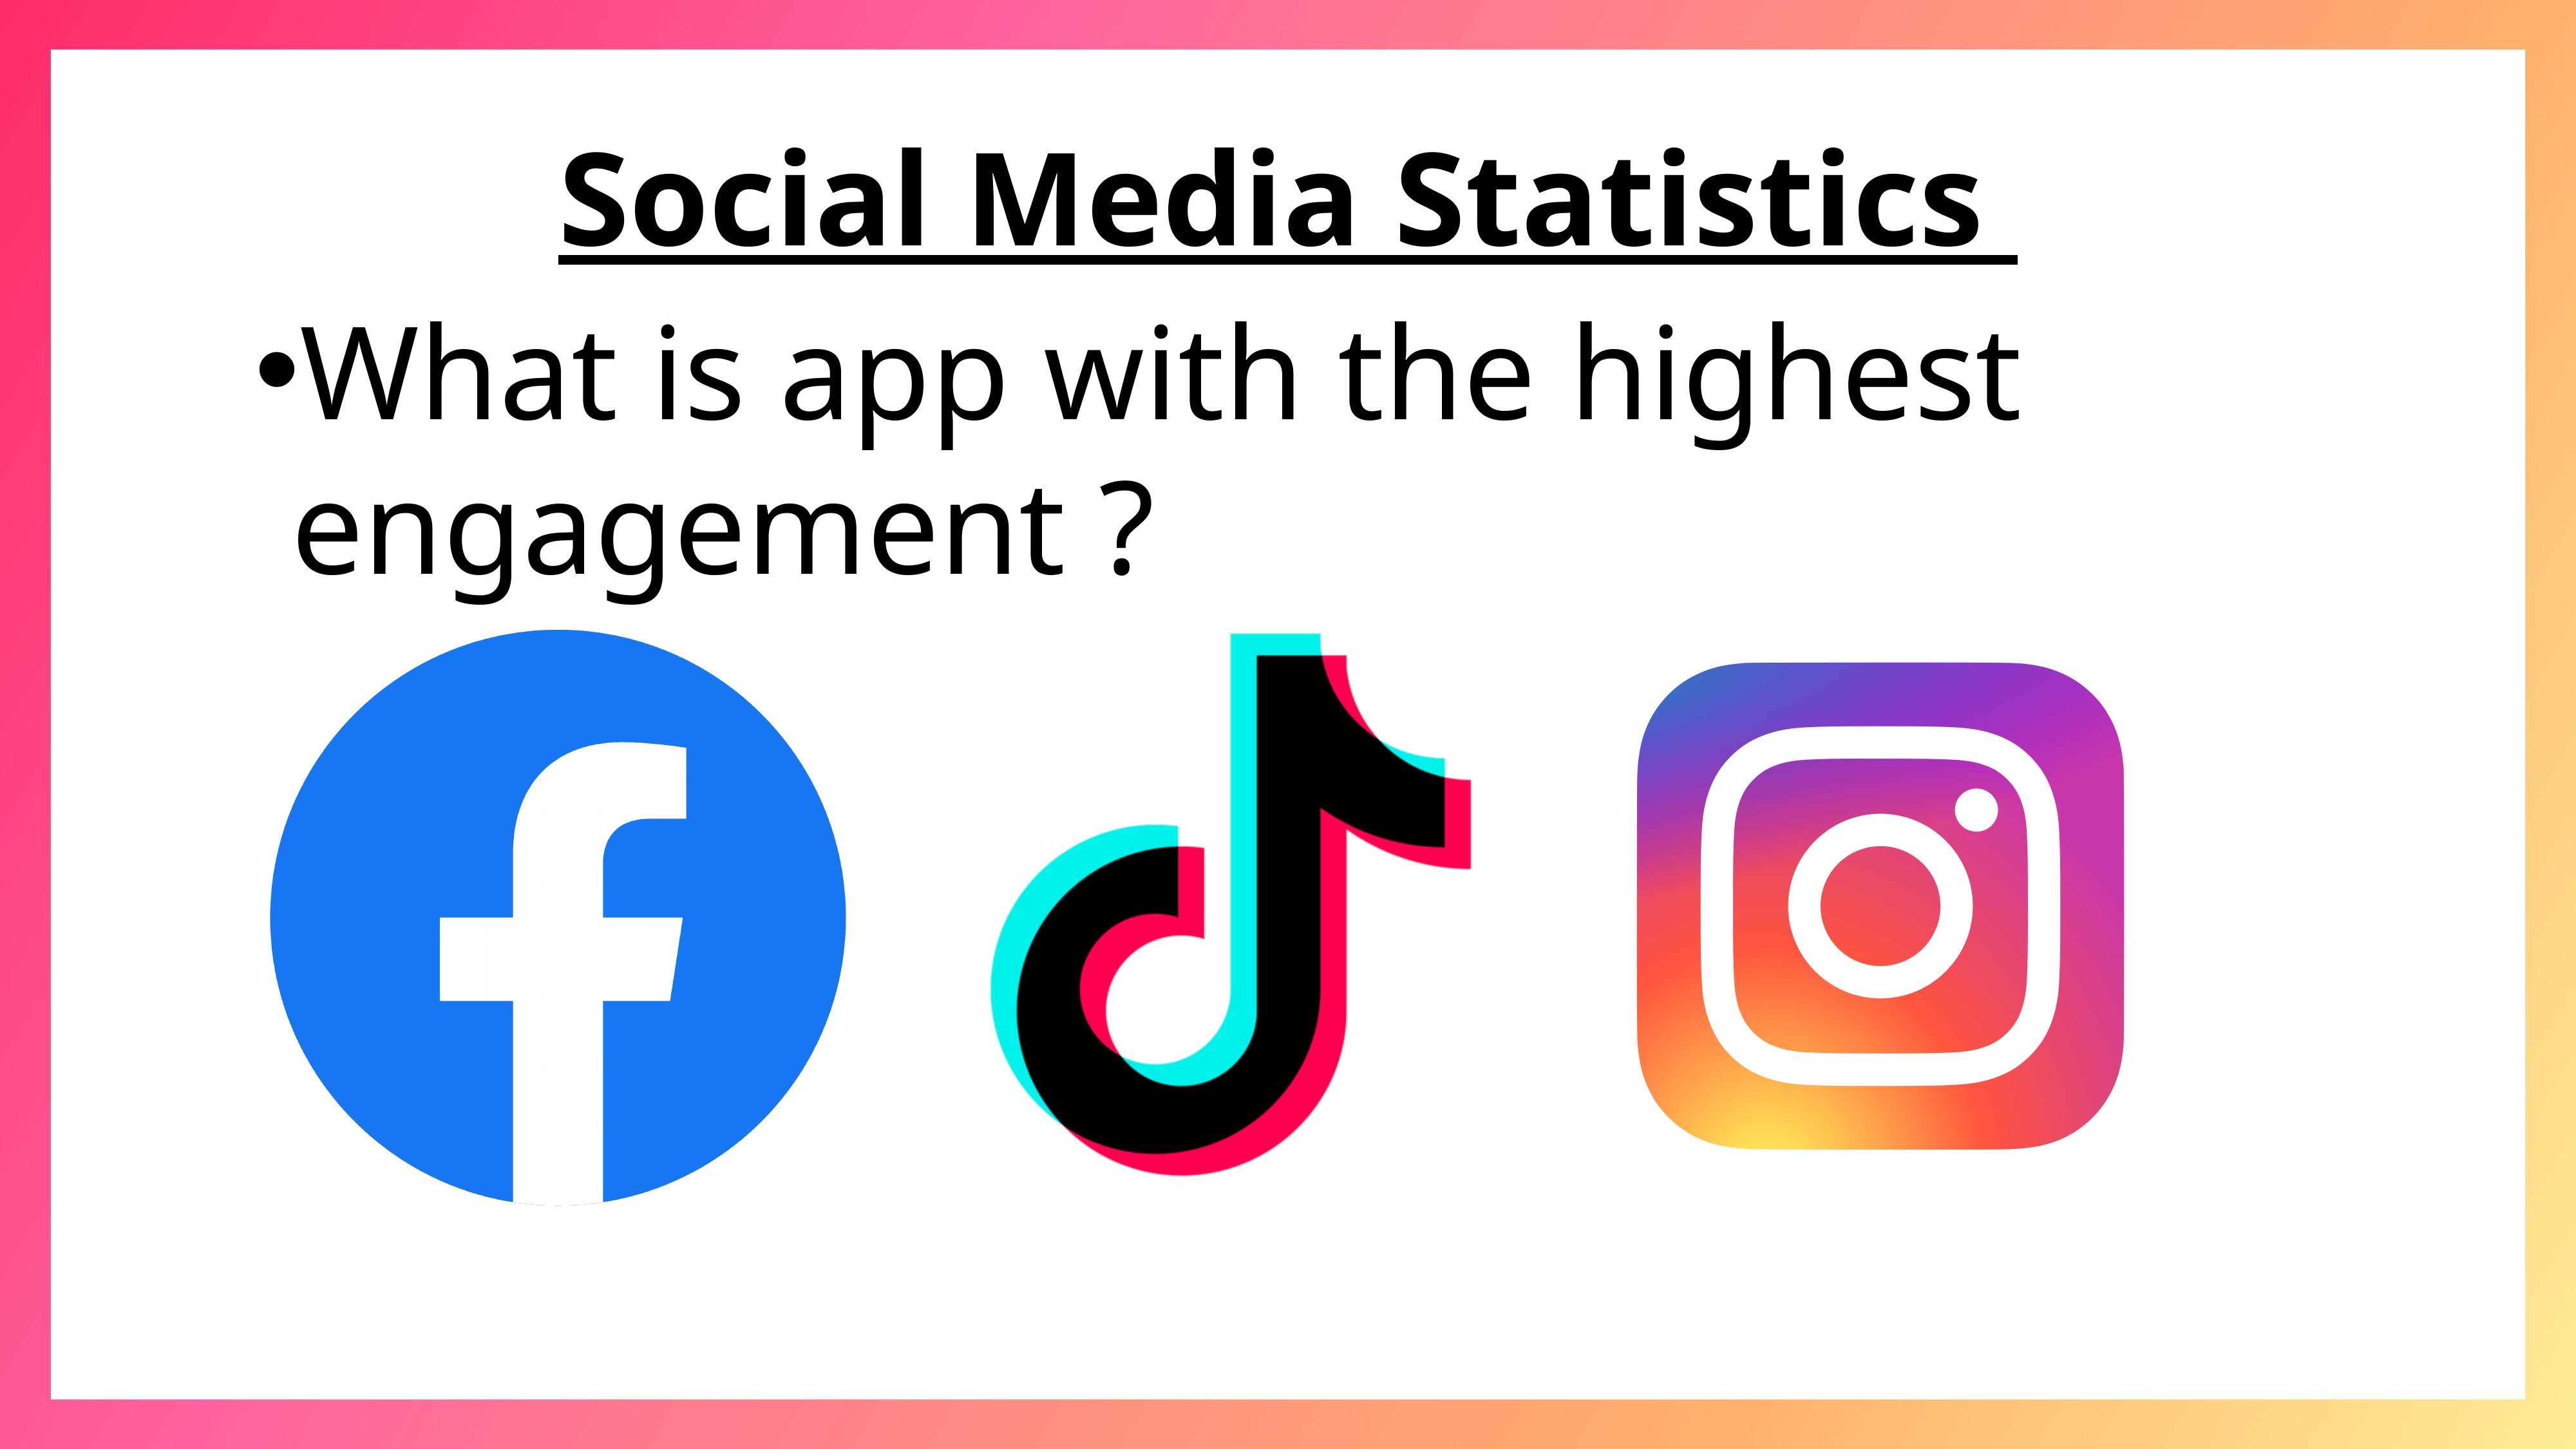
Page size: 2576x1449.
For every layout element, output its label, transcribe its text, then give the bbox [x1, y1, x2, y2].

text_box What is app with the highest engagement ? [249, 285, 2327, 605]
picture [0, 0, 2576, 1449]
text_box Social Media Statistics [168, 111, 2408, 277]
